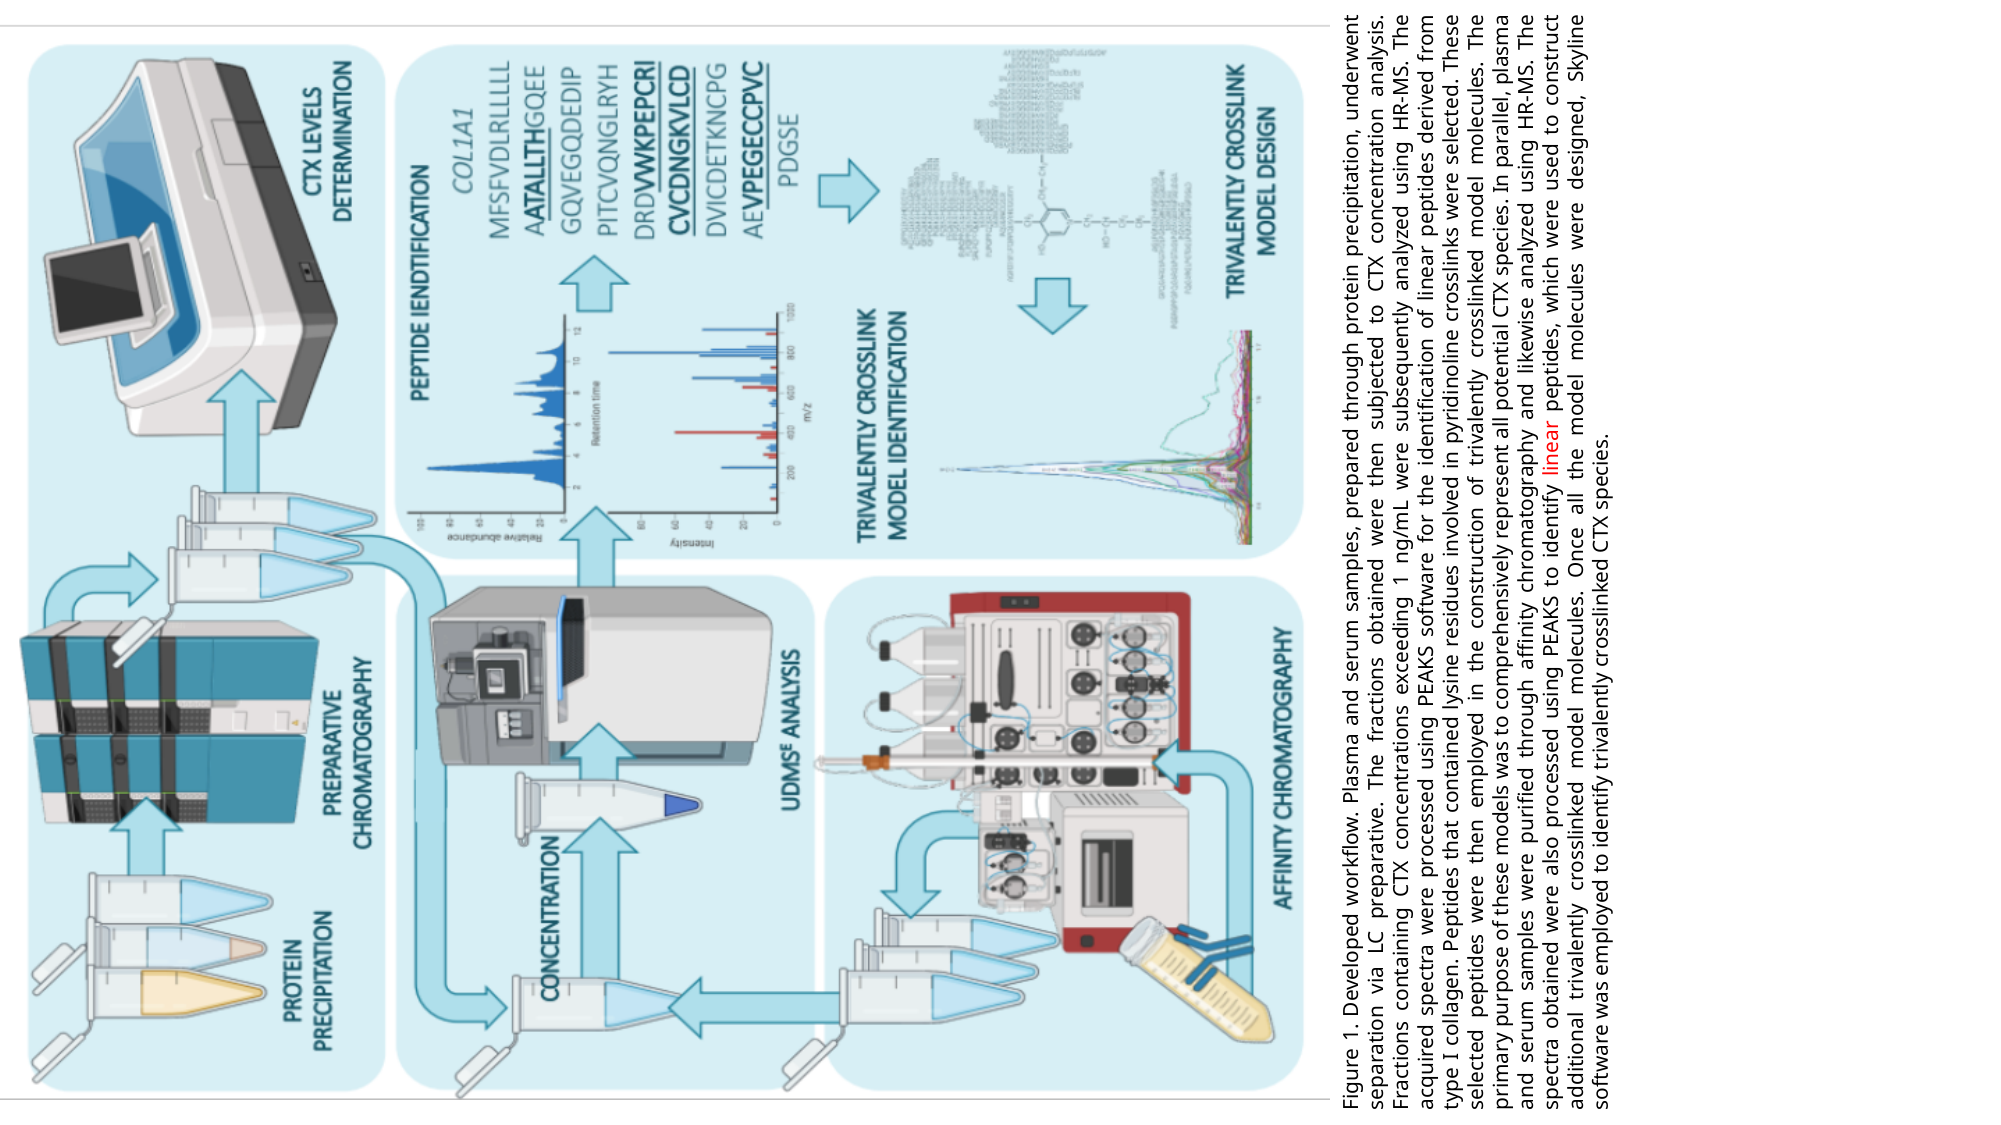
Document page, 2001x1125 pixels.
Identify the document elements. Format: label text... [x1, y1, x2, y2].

text_box Figure 1. Developed workflow. Plasma and serum samples, prepared through protein precipitation, underwent separation via LC preparative. The fractions obtained were then subjected to CTX concentration analysis. Fractions containing CTX concentrations exceeding 1 ng/mL were subsequently analyzed using HR-MS. The acquired spectra were processed using PEAKS software for the identification of linear peptides derived from type I collagen. Peptides that contained lysine residues involved in pyridinoline crosslinks were selected. These selected peptides were then employed in the construction of trivalently crosslinked model molecules. The primary purpose of these models was to comprehensively represent all potential CTX species. In parallel, plasma and serum samples were purified through affinity chromatography and likewise analyzed using HR-MS. The spectra obtained were also processed using PEAKS to identify linear peptides, which were used to construct additional trivalently crosslinked model molecules. Once all the model molecules were designed, Skyline software was employed to identify trivalently crosslinked CTX species. [1329, 0, 1620, 1125]
picture [102, 0, 1228, 1125]
